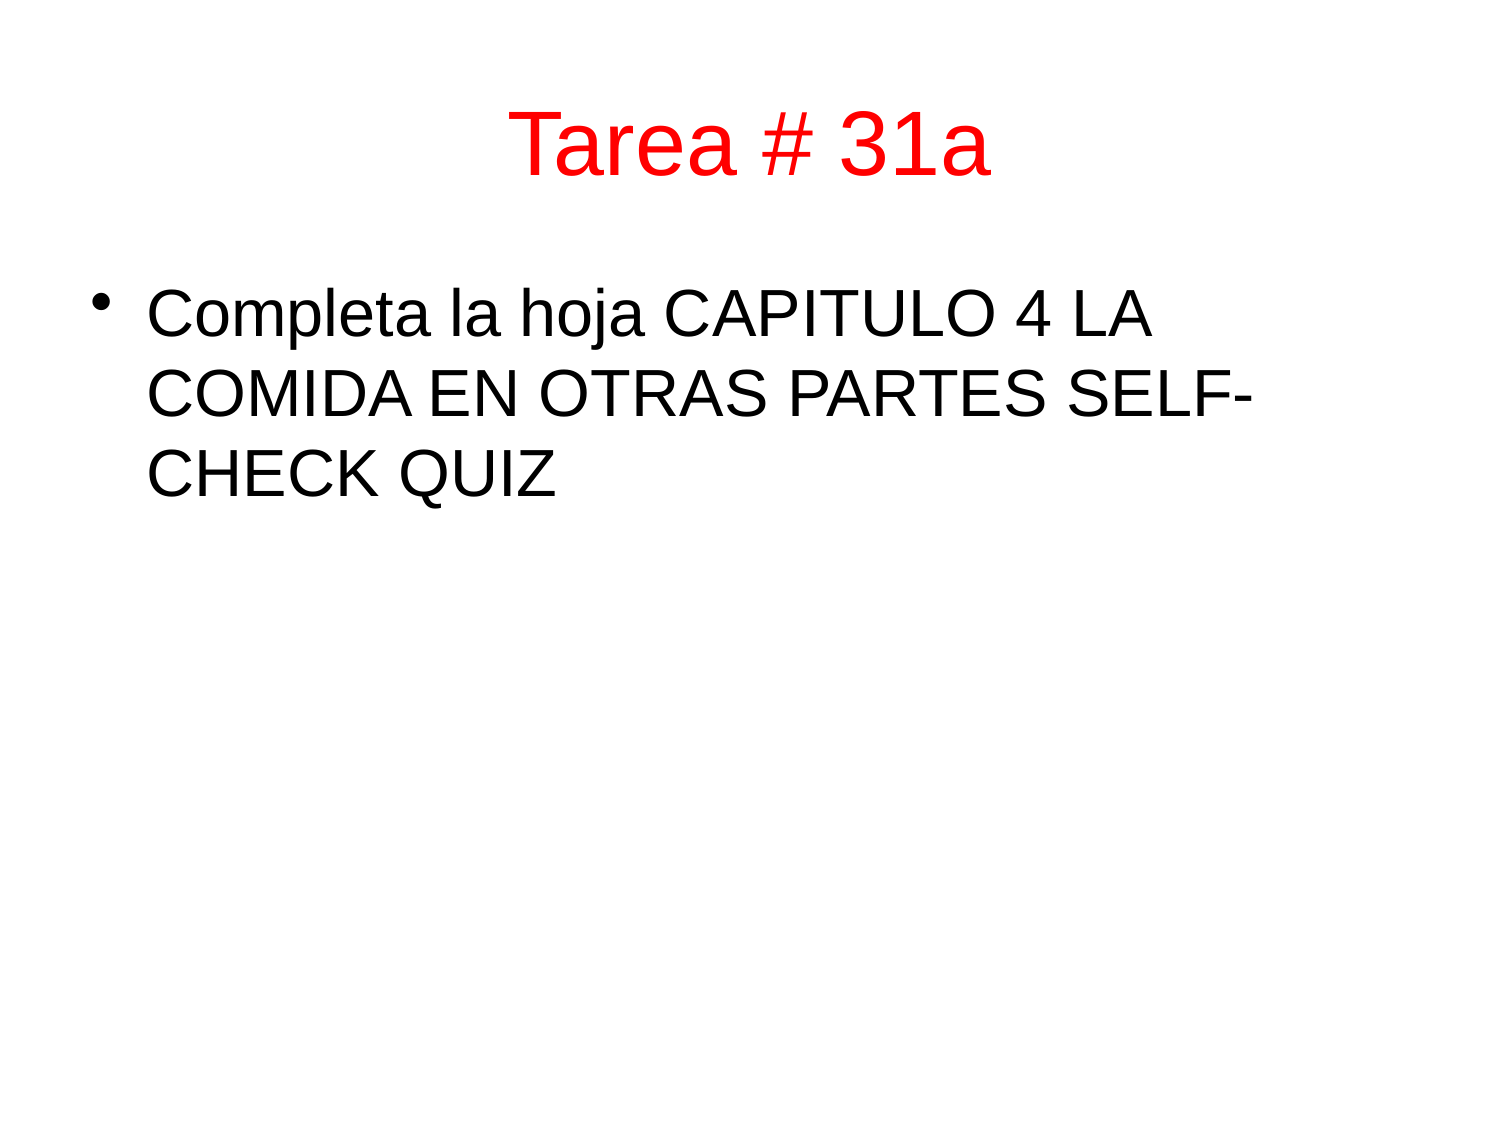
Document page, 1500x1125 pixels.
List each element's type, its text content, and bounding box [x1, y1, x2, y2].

title Tarea # 31a [75, 45, 1425, 233]
list Completa la hoja CAPITULO 4 LA COMIDA EN OTRAS PARTES SELF-CHECK QUIZ [75, 262, 1425, 1005]
